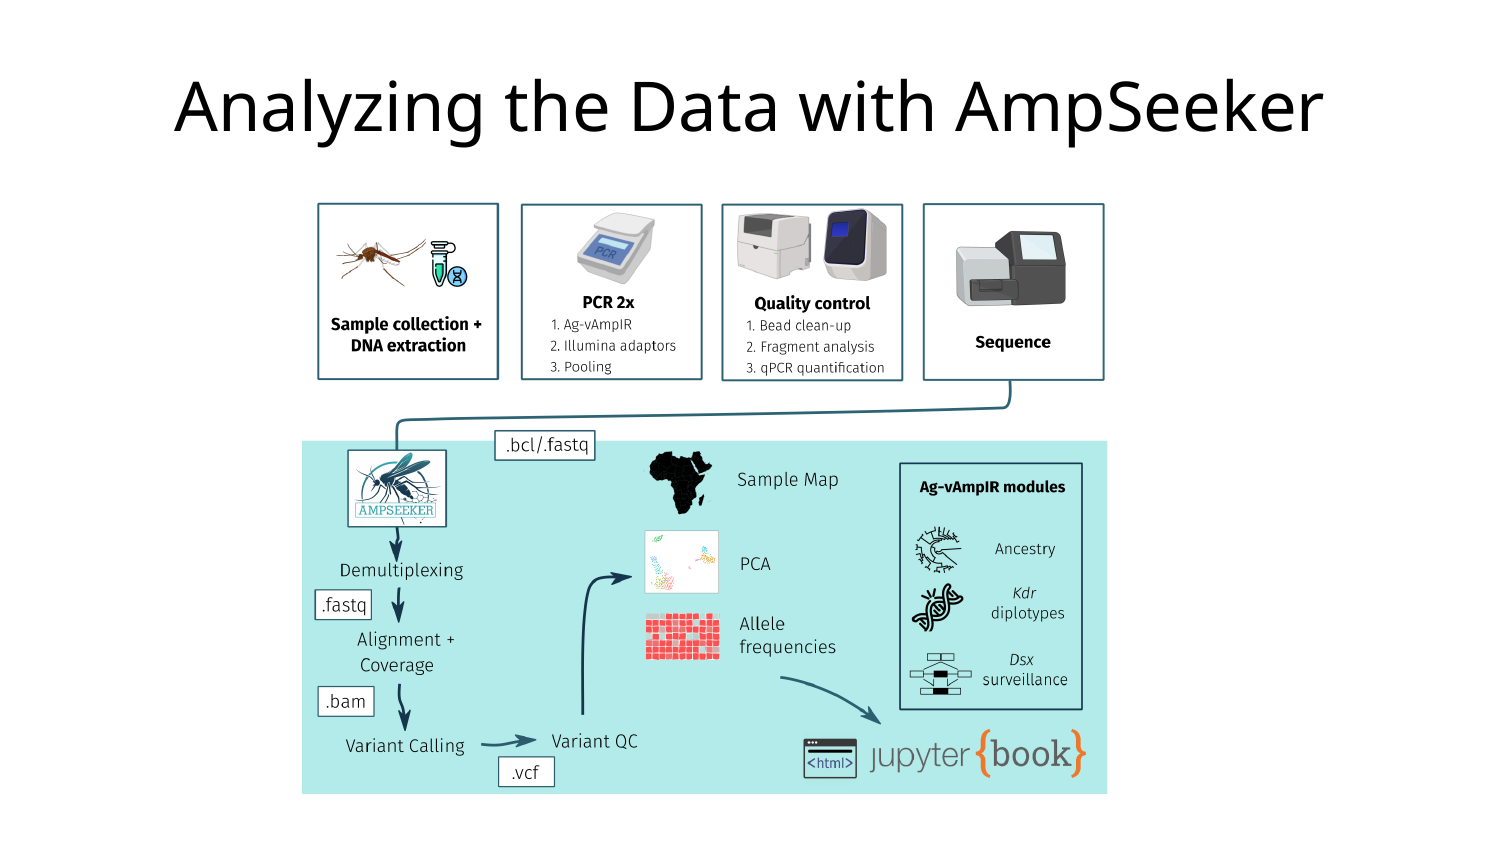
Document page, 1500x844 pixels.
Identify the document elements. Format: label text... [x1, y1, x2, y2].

picture [289, 194, 1121, 815]
title Analyzing the Data with AmpSeeker [75, 33, 1425, 175]
